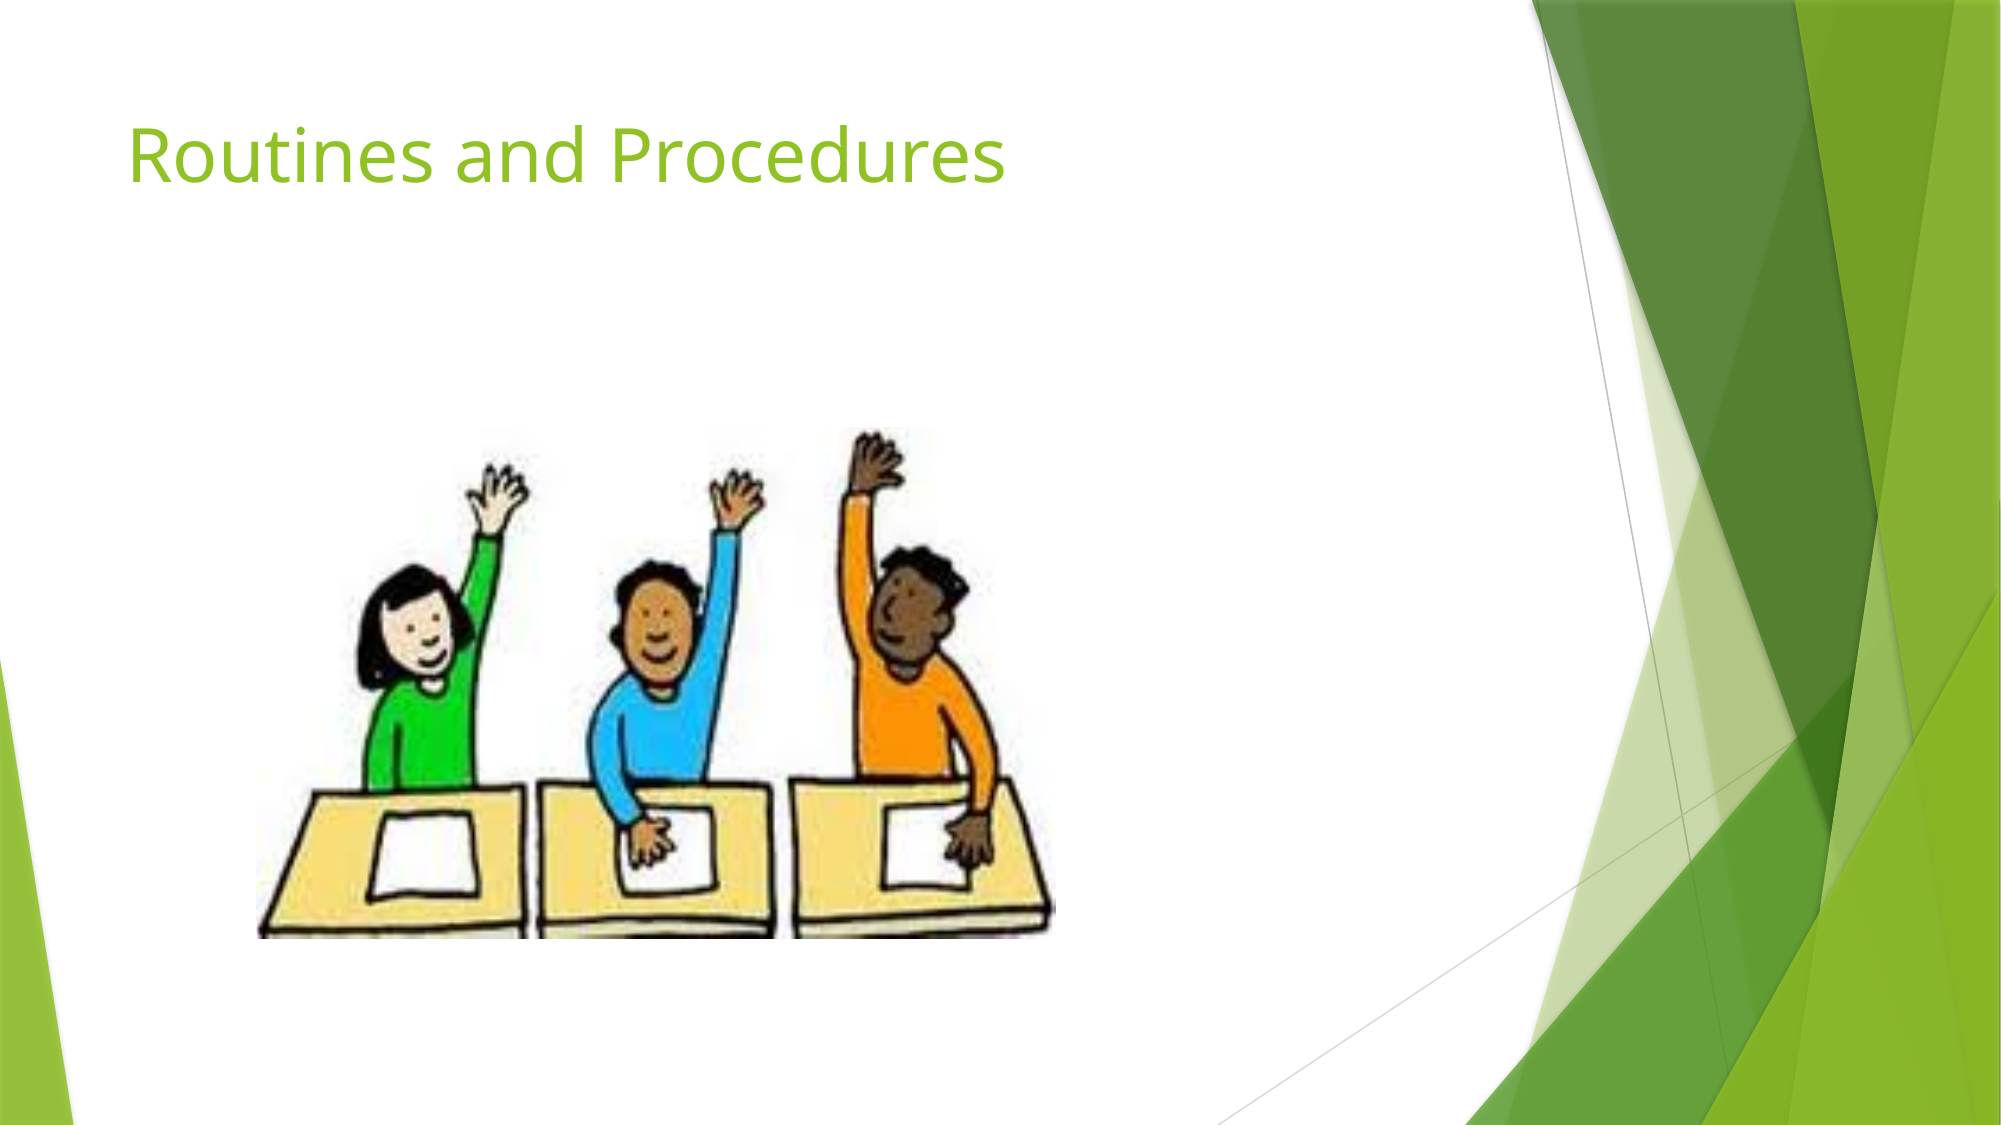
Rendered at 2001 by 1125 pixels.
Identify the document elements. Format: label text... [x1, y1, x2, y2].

title Routines and Procedures [111, 99, 1522, 317]
picture [256, 427, 1056, 940]
